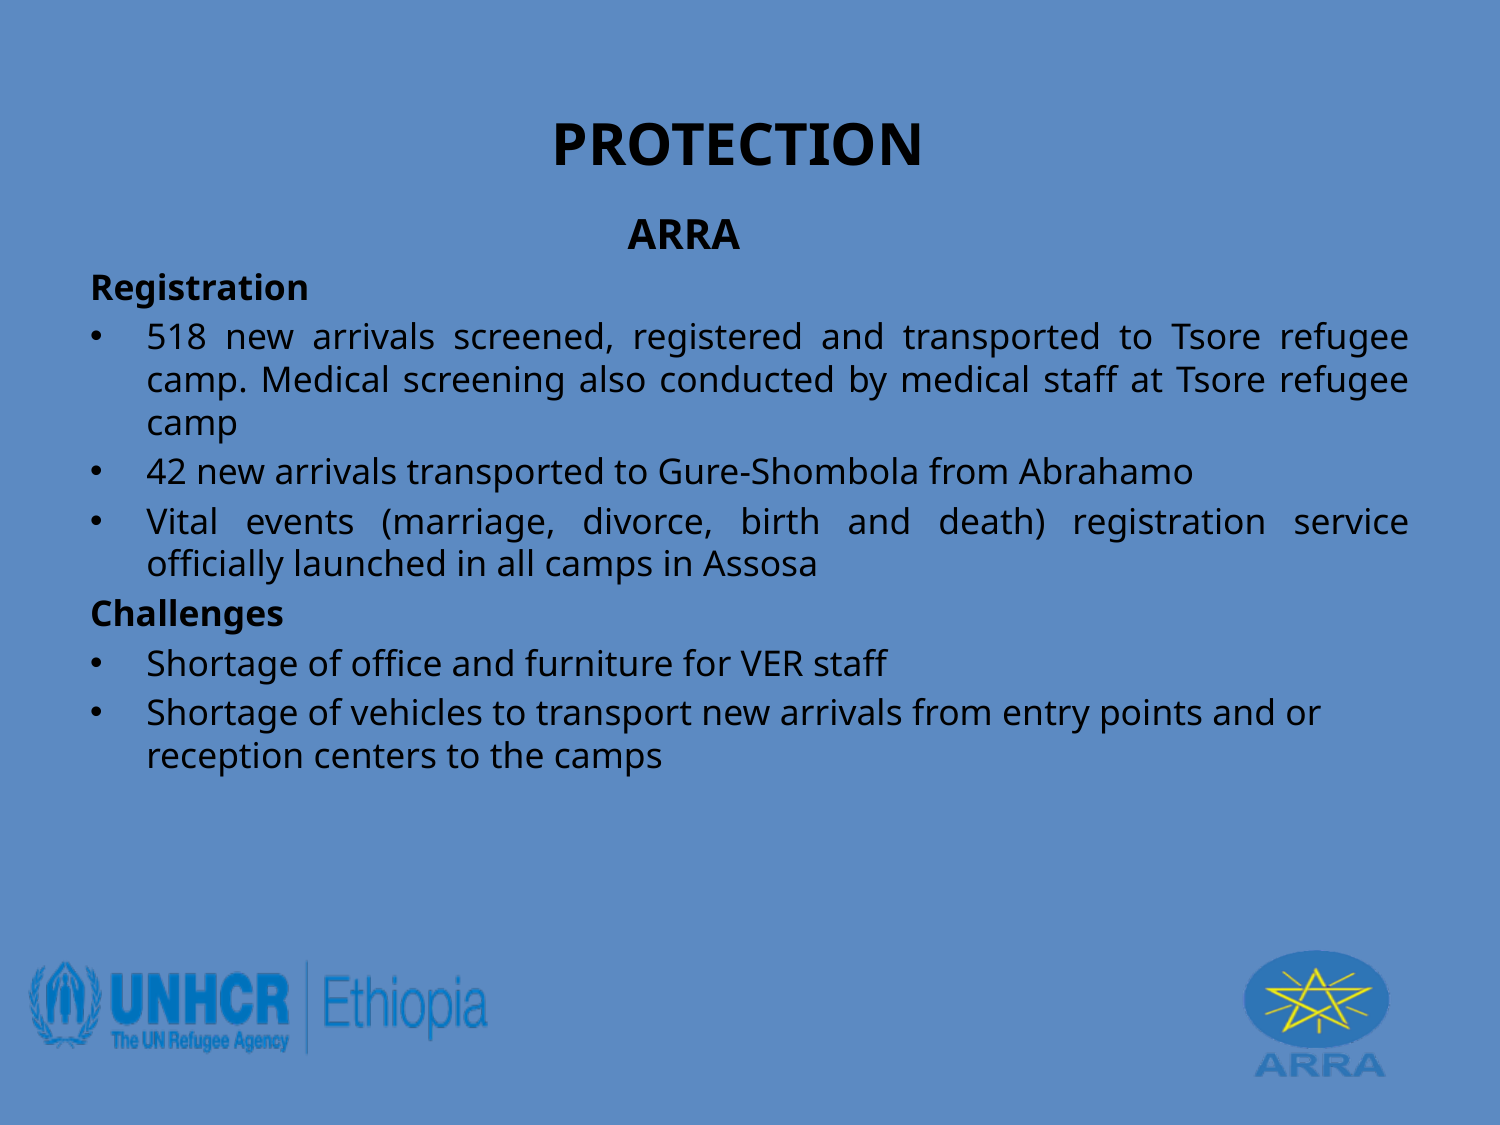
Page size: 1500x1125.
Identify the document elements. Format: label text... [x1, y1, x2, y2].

picture [0, 912, 488, 1104]
picture [1224, 949, 1413, 1104]
list ARRA Registration 518 new arrivals screened, registered and transported to Tsore refugee camp. Medical screening also conducted by medical staff at Tsore refugee camp 42 new arrivals transported to Gure-Shombola from Abrahamo Vital events (marriage, divorce, birth and death) registration service officially launched in all camps in Assosa Challenges Shortage of office and furniture for VER staff Shortage of vehicles to transport new arrivals from entry points and or reception centers to the camps [75, 200, 1425, 1005]
title PROTECTION [75, 45, 1425, 200]
